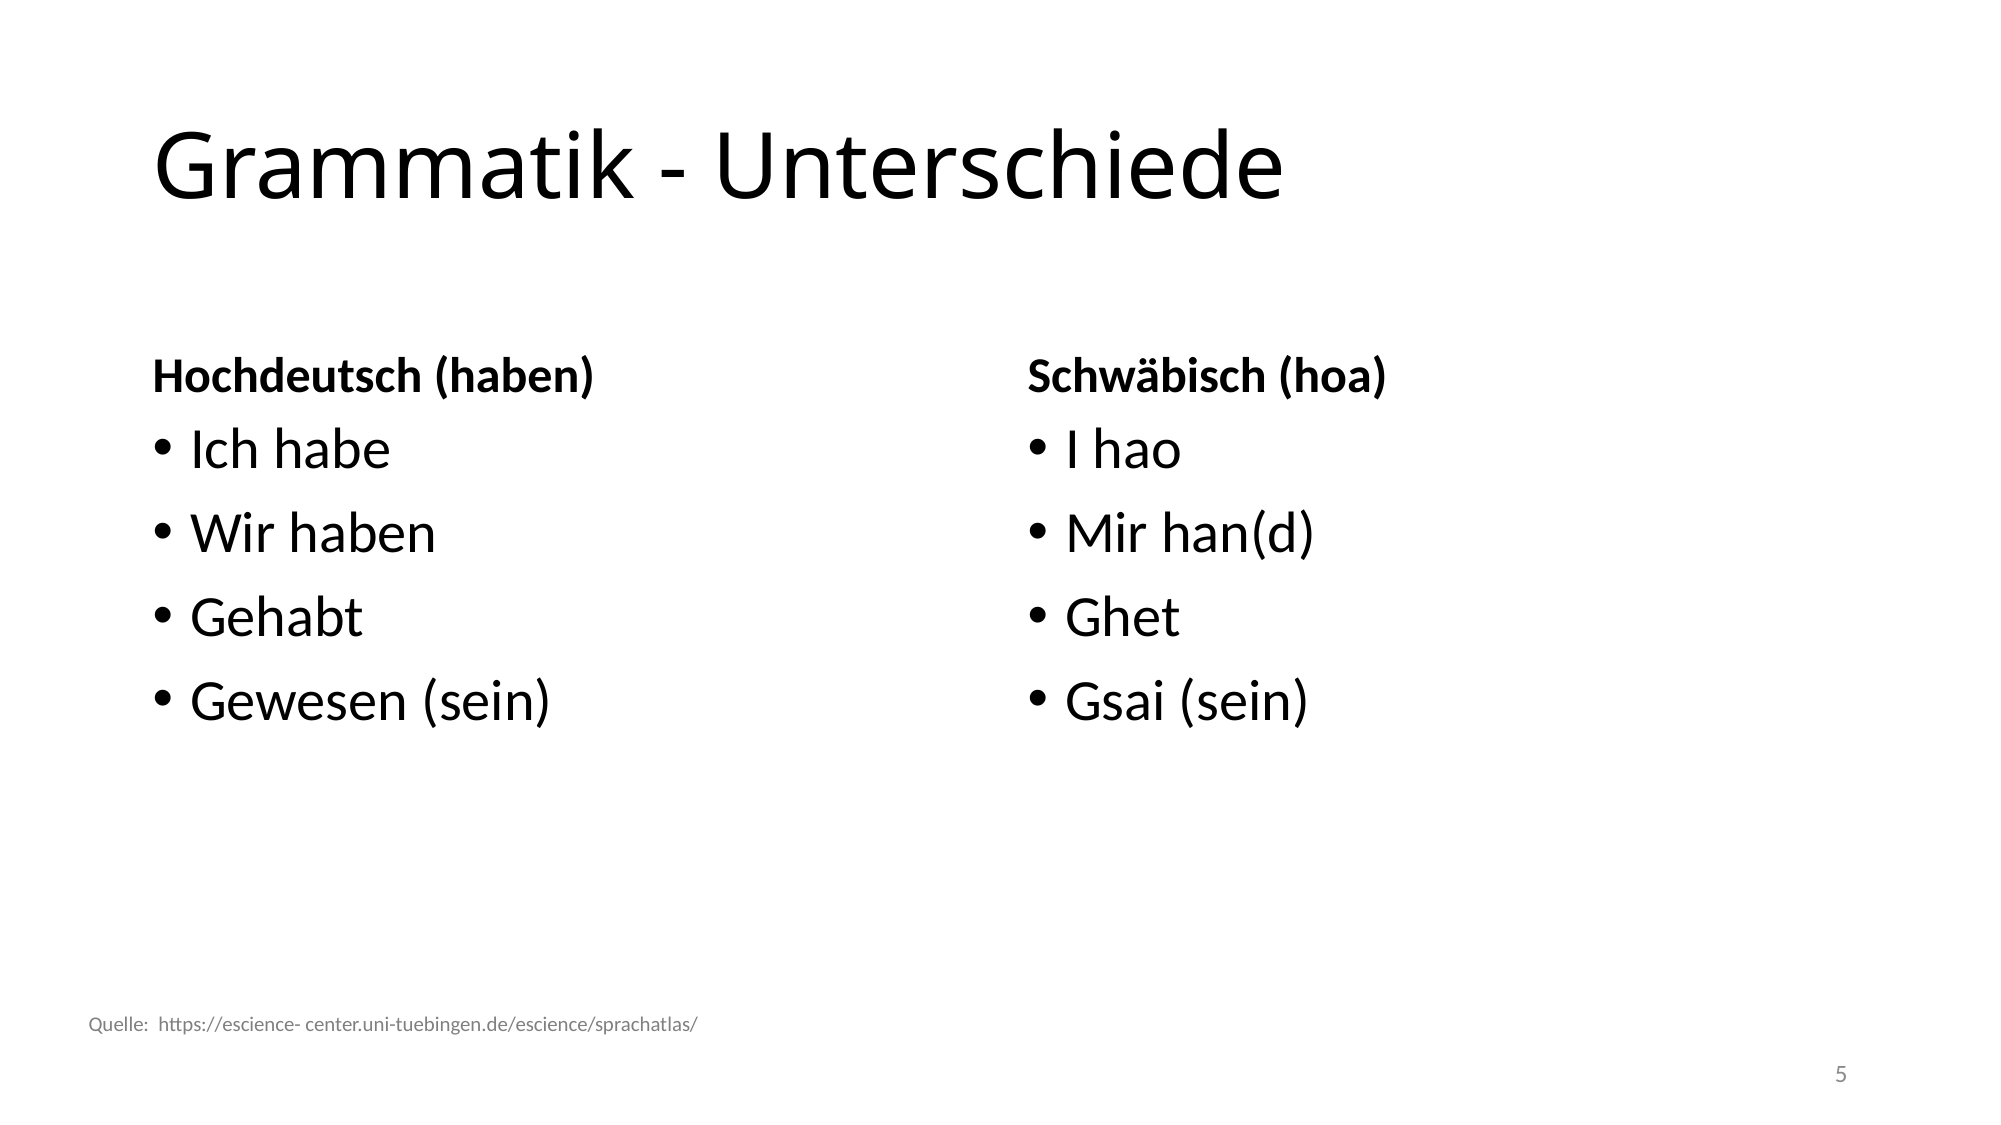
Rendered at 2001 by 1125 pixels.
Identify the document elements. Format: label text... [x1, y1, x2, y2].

list Hochdeutsch (haben) [137, 275, 984, 410]
slide_number 5 [1412, 1042, 1863, 1103]
title Grammatik - Unterschiede [137, 59, 1863, 278]
list I hao Mir han(d) Ghet Gsai (sein) [1012, 410, 1863, 1016]
text_box Quelle: https://escience- center.uni-tuebingen.de/escience/sprachatlas/ [73, 1002, 1369, 1043]
list Ich habe Wir haben Gehabt Gewesen (sein) [137, 410, 984, 1002]
list Schwäbisch (hoa) [1012, 275, 1863, 410]
